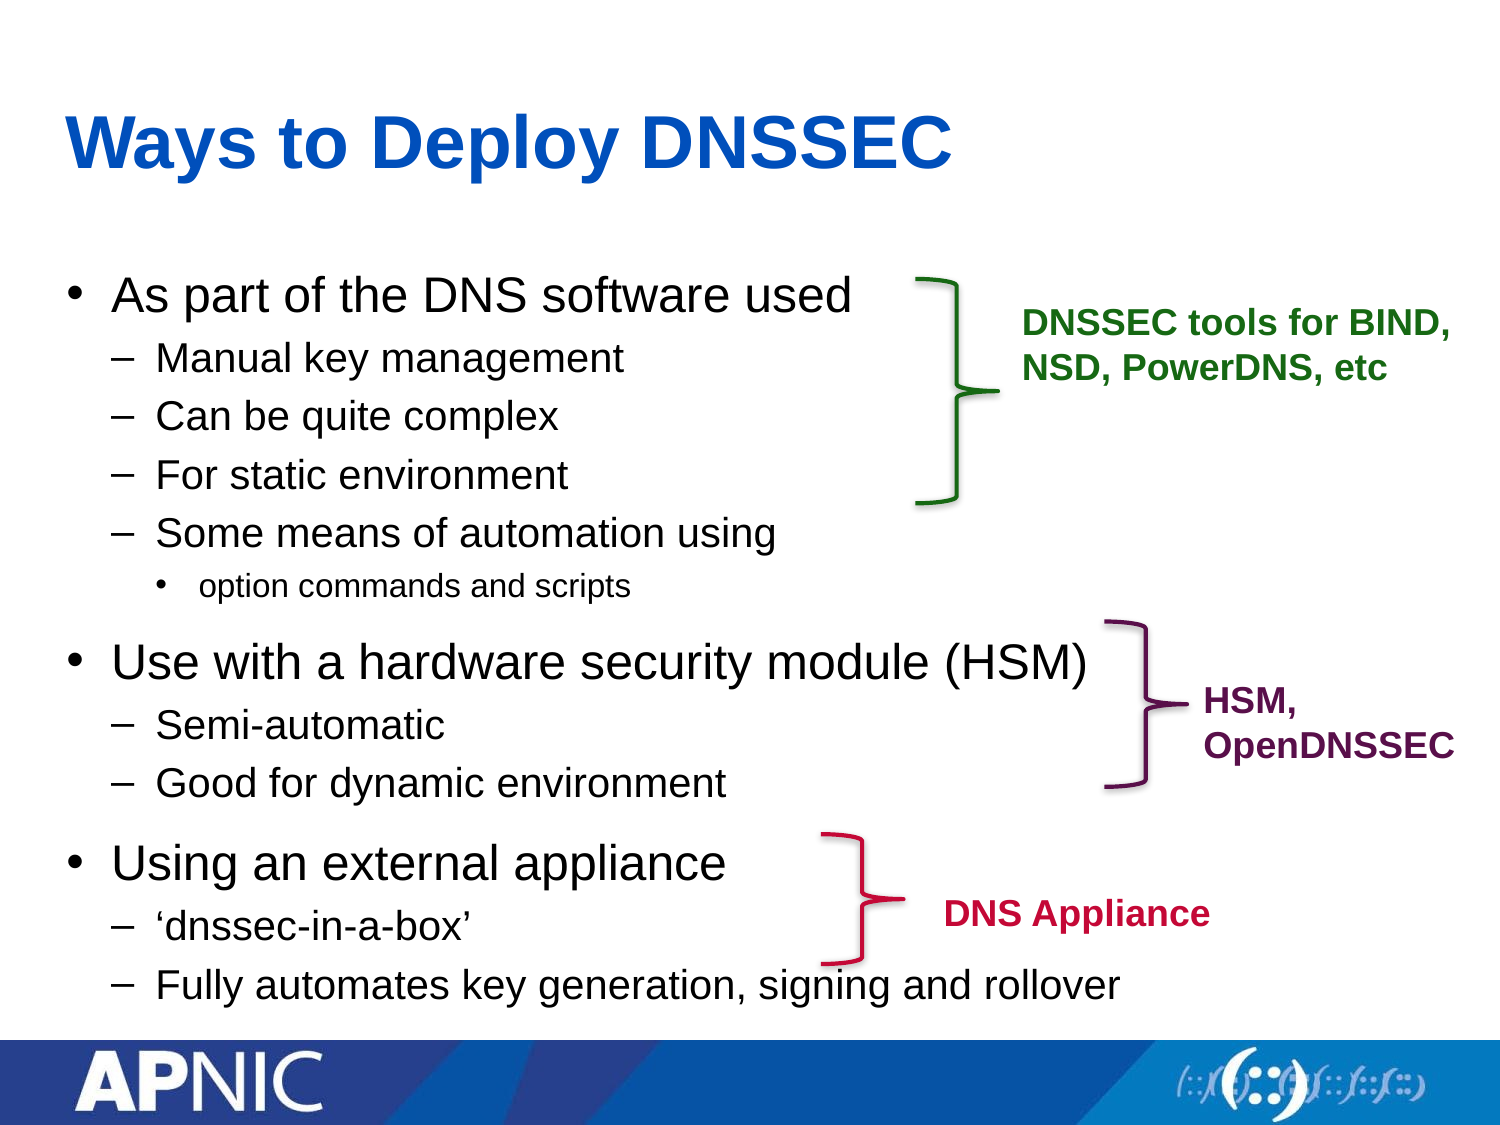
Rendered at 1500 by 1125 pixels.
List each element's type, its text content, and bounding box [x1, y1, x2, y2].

text_box HSM, OpenDNSSEC [1188, 668, 1471, 774]
list As part of the DNS software used Manual key management Can be quite complex For static environment Some means of automation using option commands and scripts Use with a hardware security module (HSM) Semi-automatic Good for dynamic environment Using an external appliance ‘dnssec-in-a-box’ Fully automates key generation, signing and rollover [66, 262, 1437, 1012]
text_box DNS Appliance [928, 881, 1226, 942]
picture [0, 1040, 1500, 1125]
text_box [820, 832, 906, 967]
text_box DNSSEC tools for BIND, NSD, PowerDNS, etc [1007, 290, 1477, 396]
text_box [915, 276, 1001, 506]
text_box [1104, 619, 1188, 789]
title Ways to Deploy DNSSEC [64, 45, 1436, 233]
